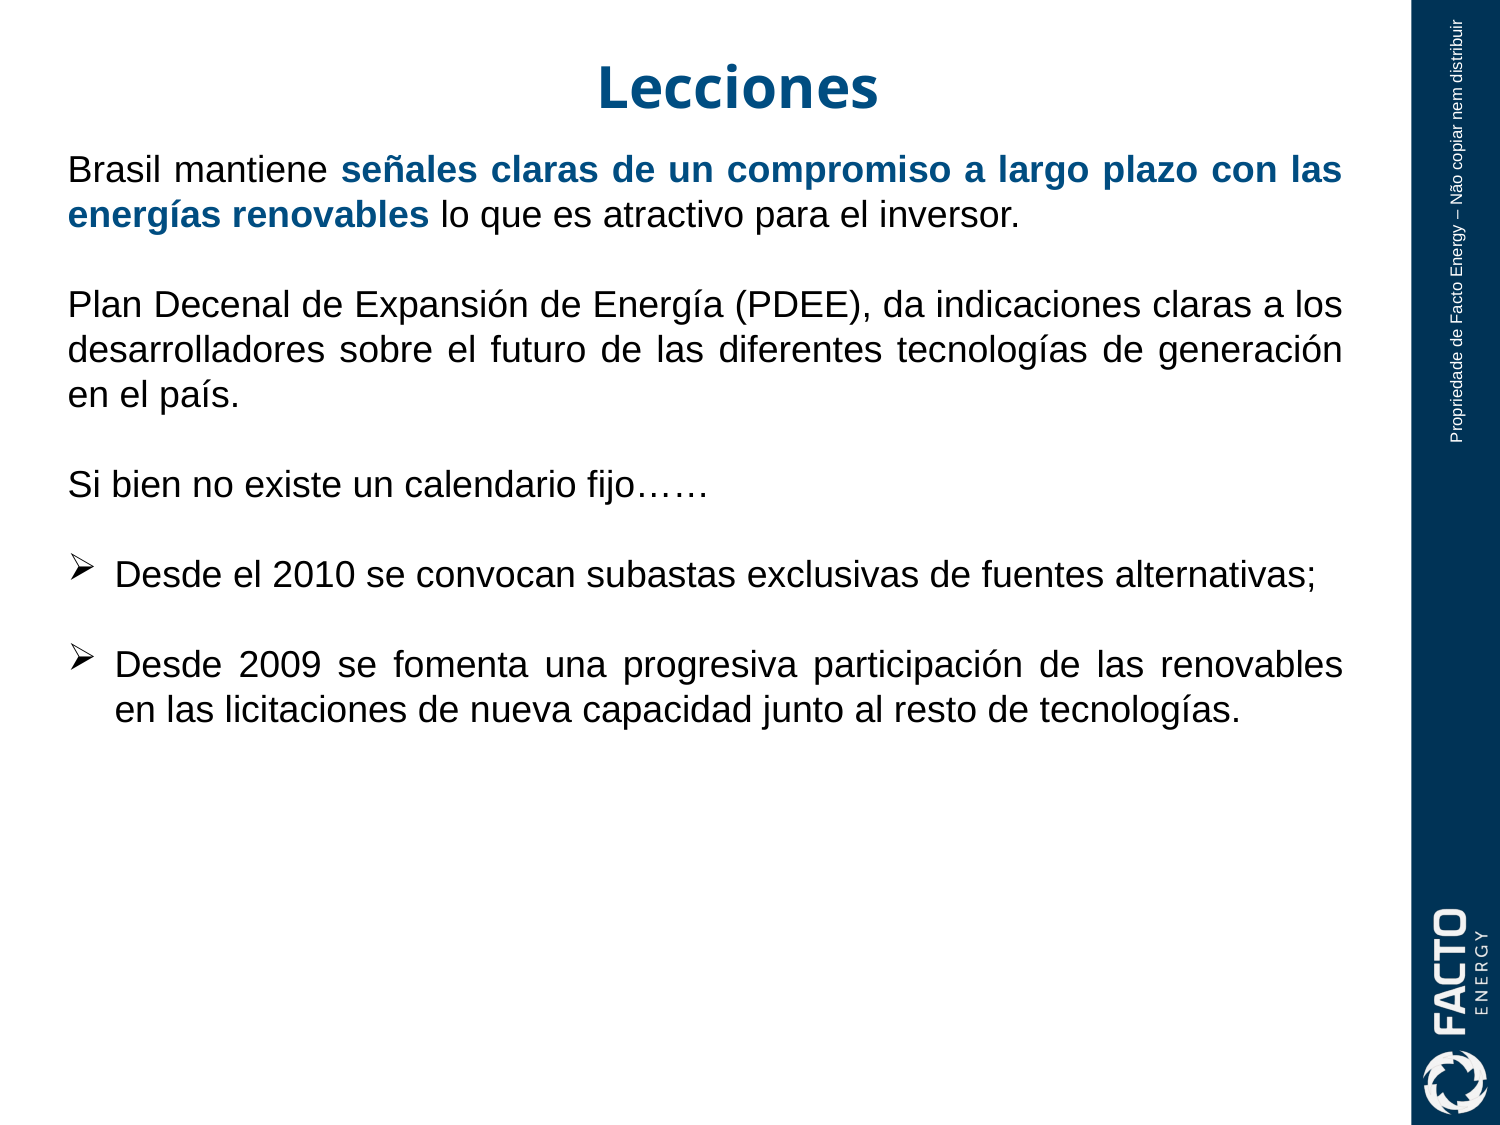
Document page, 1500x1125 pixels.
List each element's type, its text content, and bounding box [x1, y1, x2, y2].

text_box [1411, 1055, 1500, 1125]
text_box Propriedade de Facto Energy – Não copiar nem distribuir [1437, 4, 1473, 458]
picture [1349, 906, 1500, 1118]
text_box Brasil mantiene señales claras de un compromiso a largo plazo con las energías renovables lo que es atractivo para el inversor. Plan Decenal de Expansión de Energía (PDEE), da indicaciones claras a los desarrolladores sobre el futuro de las diferentes tecnologías de generación en el país. Si bien no existe un calendario fijo…… Desde el 2010 se convocan subastas exclusivas de fuentes alternativas; Desde 2009 se fomenta una progresiva participación de las renovables en las licitaciones de nueva capacidad junto al resto de tecnologías. [53, 137, 1359, 737]
text_box Lecciones [79, 42, 1412, 128]
text_box [1411, 0, 1500, 974]
